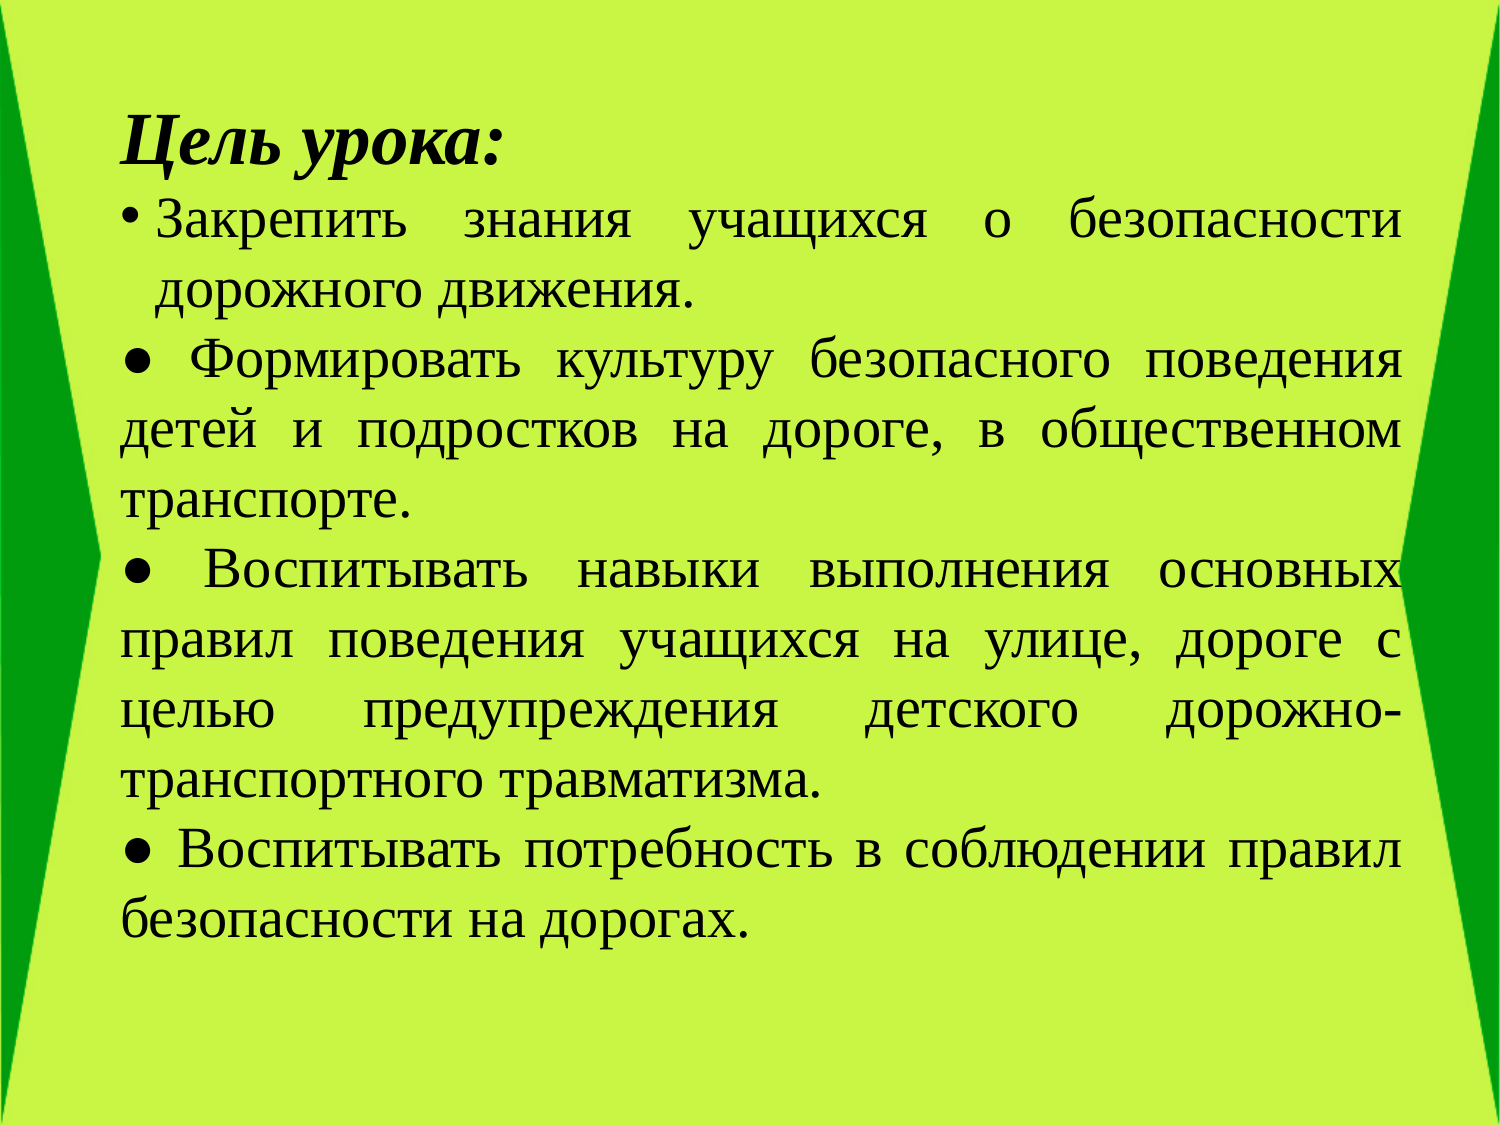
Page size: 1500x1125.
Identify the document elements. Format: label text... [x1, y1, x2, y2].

picture [0, 0, 1500, 1125]
text_box Цель урока: Закрепить знания учащихся о безопасности дорожного движения. ● Формировать культуру безопасного поведения детей и подростков на дороге, в общественном транспорте. ● Воспитывать навыки выполнения основных правил поведения учащихся на улице, дороге с целью предупреждения детского дорожно-транспортного травматизма. ● Воспитывать потребность в соблюдении правил безопасности на дорогах. [105, 82, 1418, 1125]
title [443, 44, 1480, 233]
